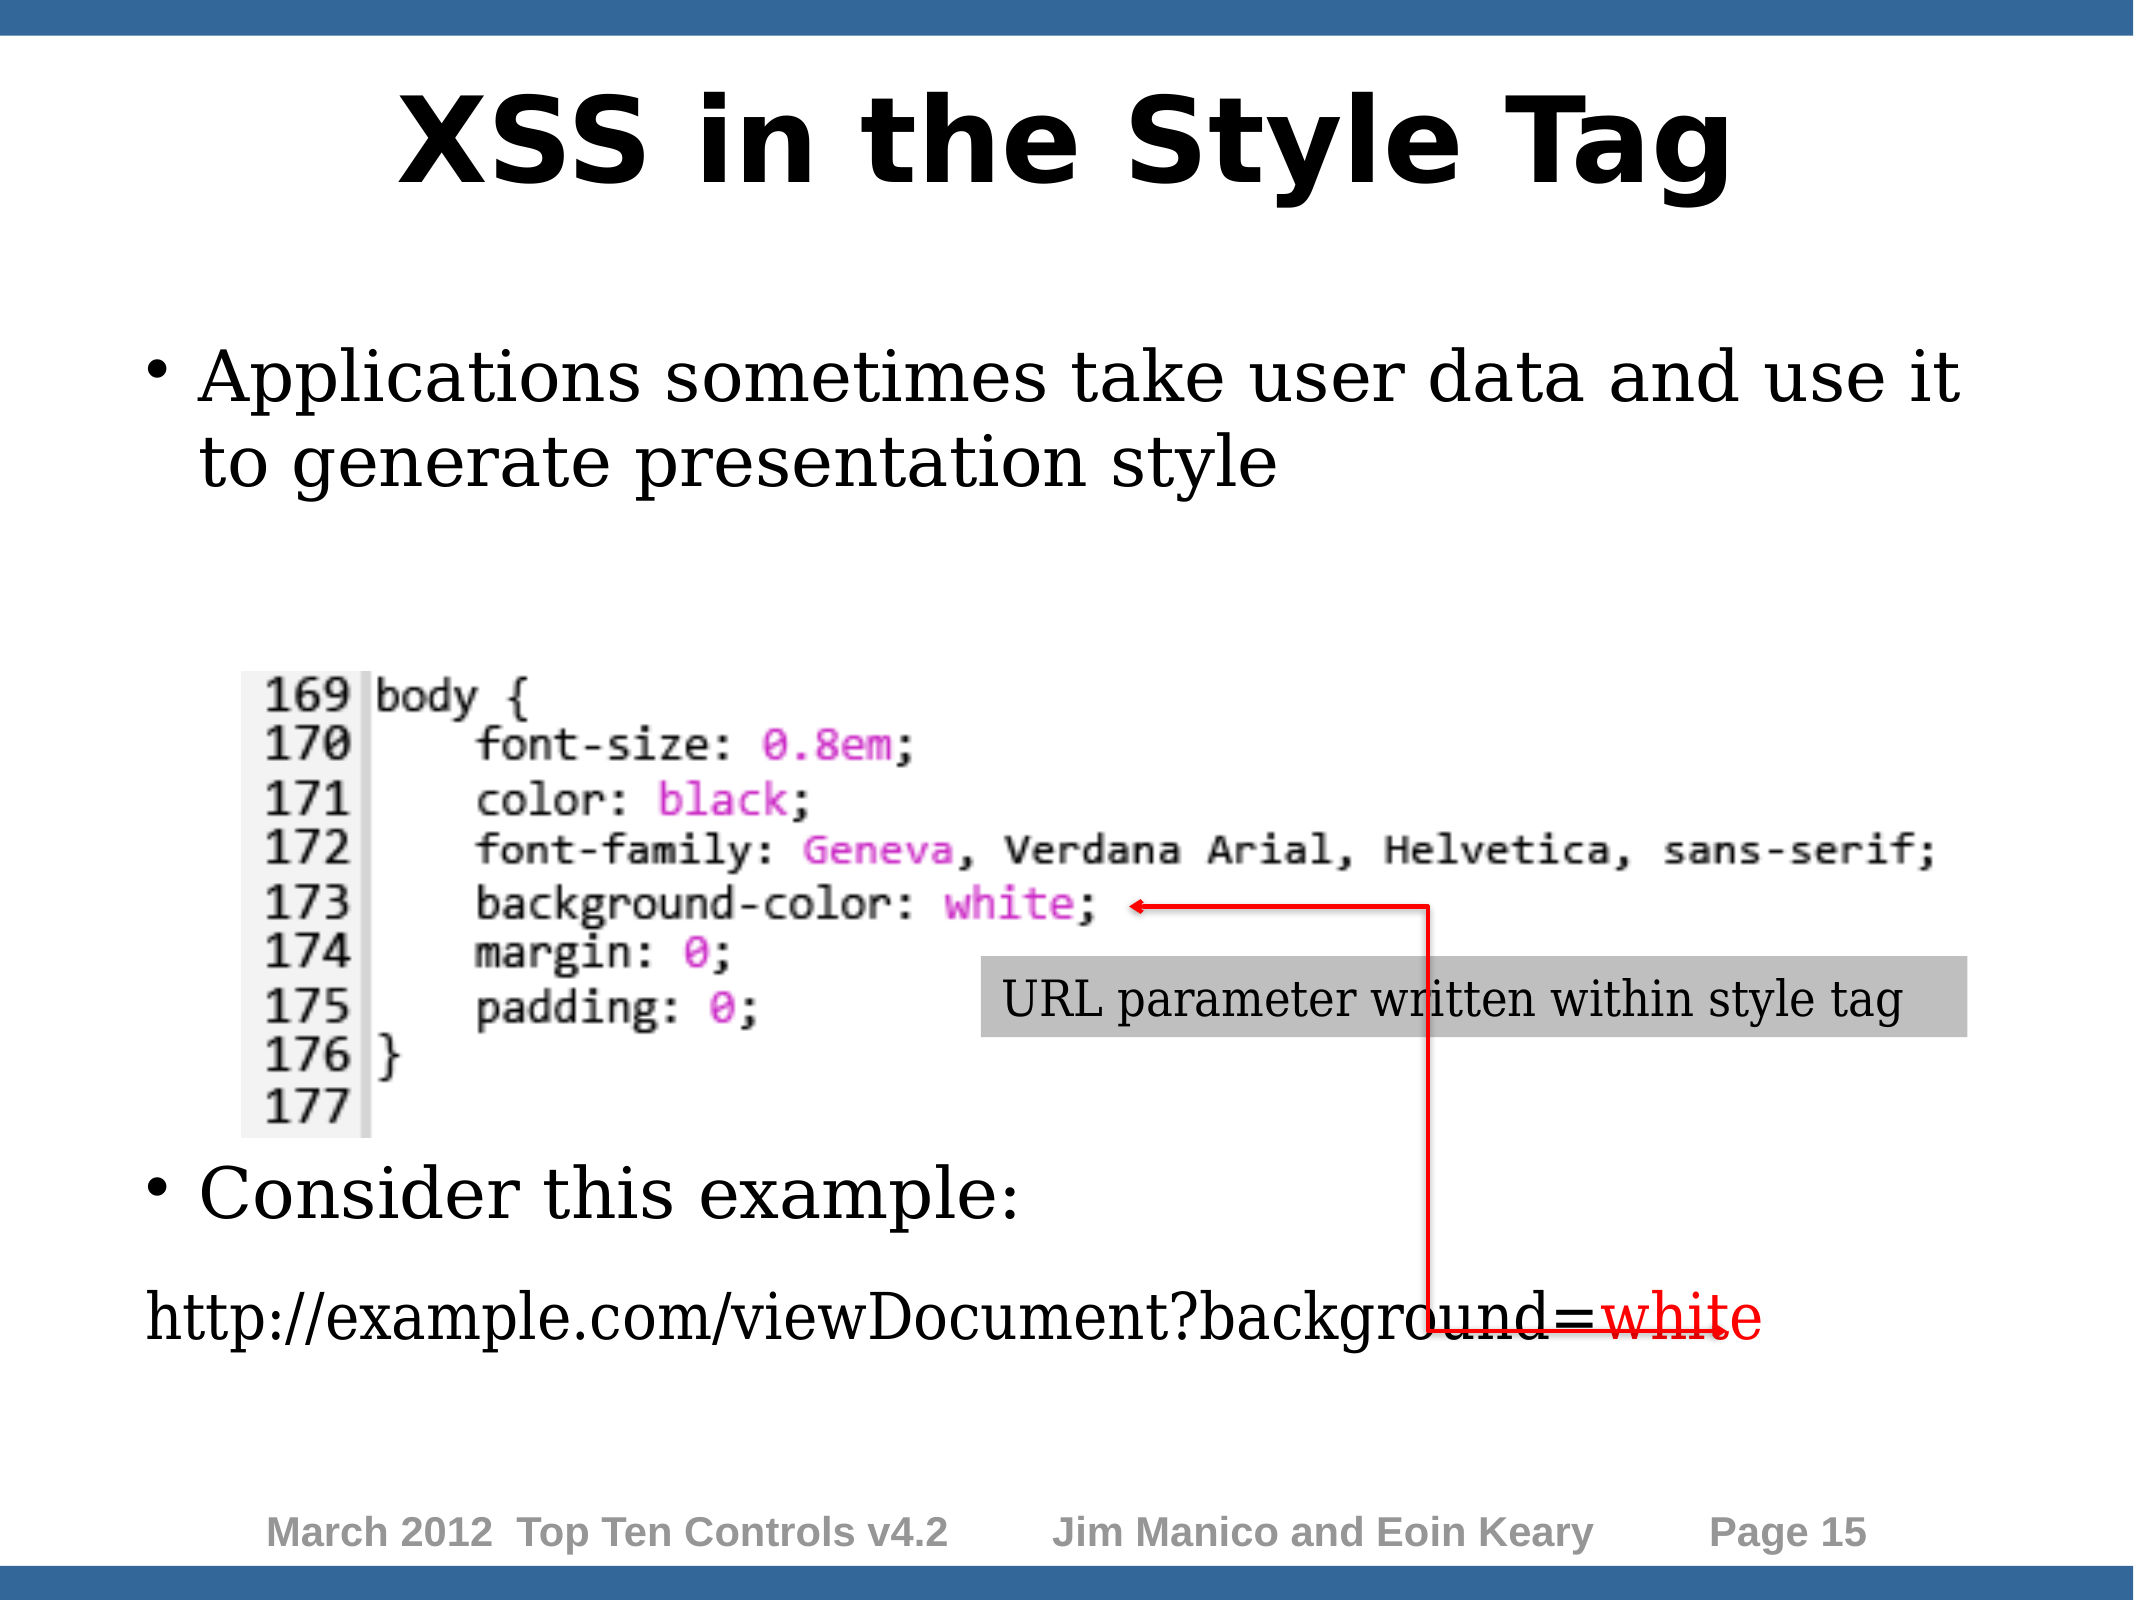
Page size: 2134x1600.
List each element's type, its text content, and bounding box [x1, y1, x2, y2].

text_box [1128, 906, 1727, 1332]
picture [241, 670, 1957, 1138]
text_box Applications sometimes take user data and use it to generate presentation style Consider this example: http://example.com/viewDocument?background=white [106, 320, 2027, 1494]
text_box XSS in the Style Tag [53, 53, 2080, 320]
